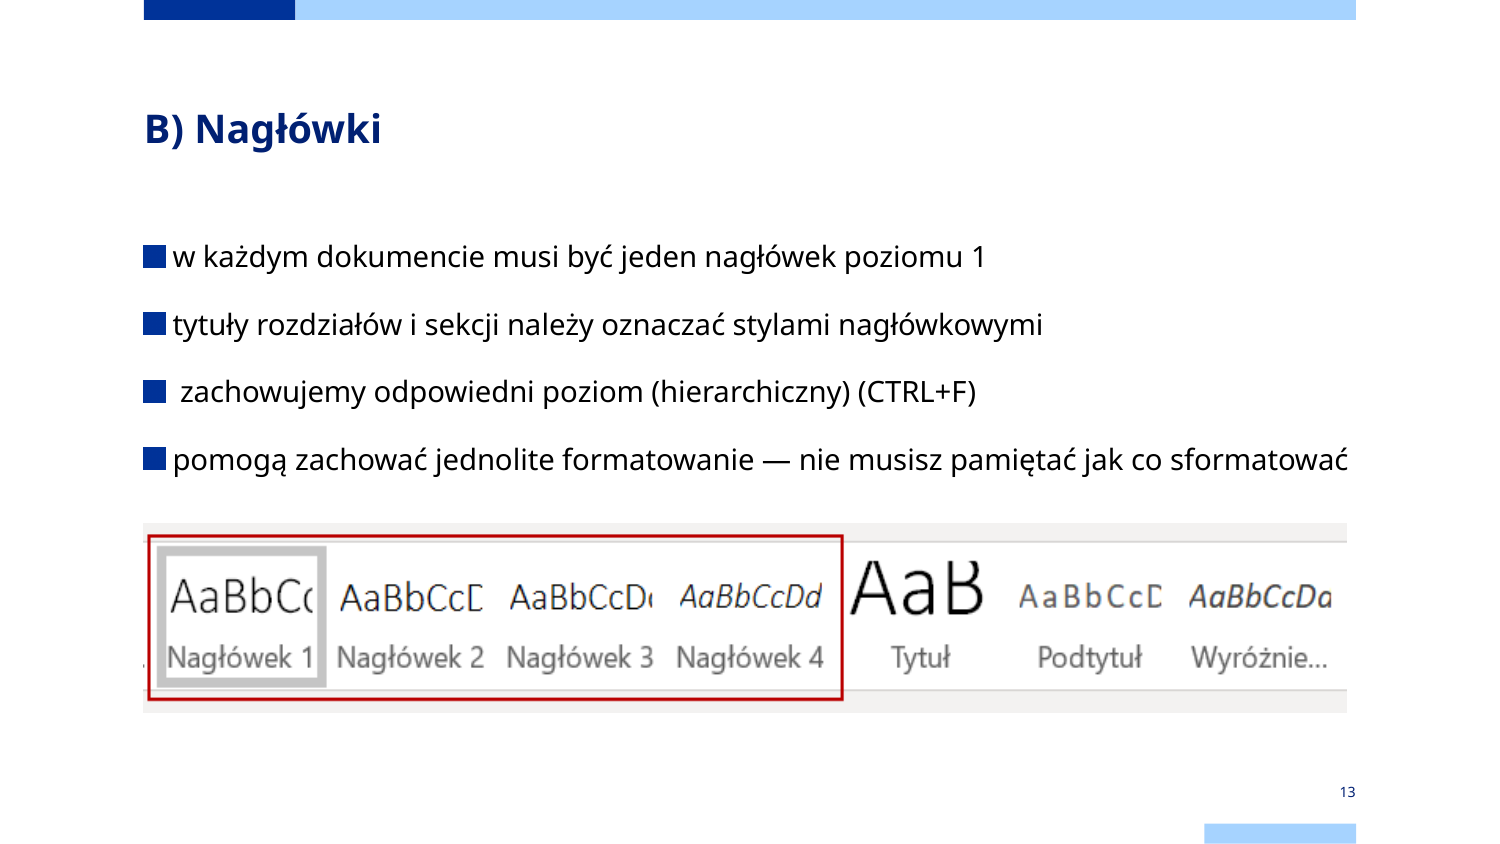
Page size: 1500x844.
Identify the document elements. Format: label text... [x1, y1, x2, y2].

picture [143, 380, 166, 403]
slide_number 13 [1204, 783, 1356, 804]
picture [143, 447, 166, 470]
picture [143, 523, 1347, 713]
picture [143, 312, 166, 335]
list w każdym dokumencie musi być jeden nagłówek poziomu 1 tytuły rozdziałów i sekcji należy oznaczać stylami nagłówkowymi zachowujemy odpowiedni poziom (hierarchiczny) (CTRL+F) pomogą zachować jednolite formatowanie — nie musisz pamiętać jak co sformatować [143, 220, 1356, 481]
title B) Nagłówki [143, 100, 1357, 221]
picture [143, 245, 166, 268]
